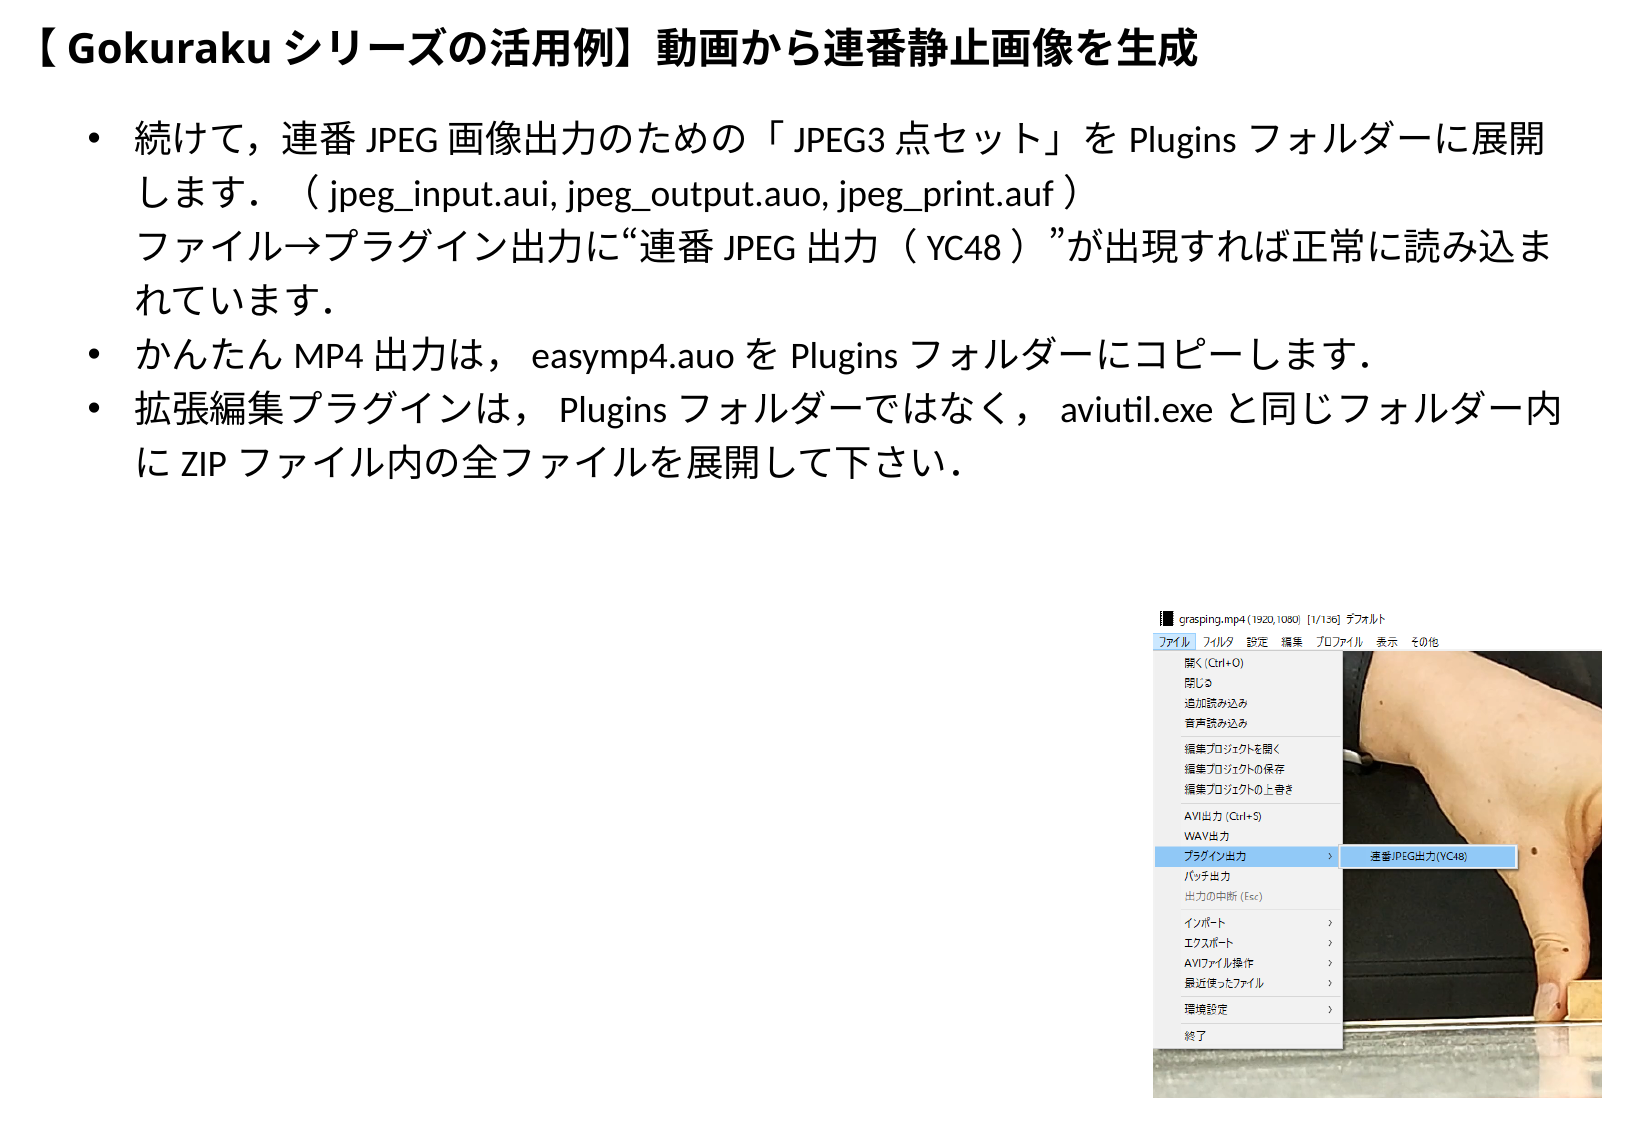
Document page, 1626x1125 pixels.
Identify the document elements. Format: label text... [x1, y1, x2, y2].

title 【Gokurakuシリーズの活用例】動画から連番静止画像を生成 [0, 0, 1625, 101]
text_box 続けて，連番JPEG画像出力のための「JPEG3点セット」をPluginsフォルダーに展開します．（jpeg_input.aui, jpeg_output.auo, jpeg_print.auf） ファイル→プラグイン出力に“連番JPEG出力（YC48）”が出現すれば正常に読み込まれています． かんたんMP4出力は，easymp4.auoをPluginsフォルダーにコピーします． 拡張編集プラグインは，Pluginsフォルダーではなく，aviutil.exeと同じフォルダー内にZIPファイル内の全ファイルを展開して下さい． [72, 98, 1578, 491]
picture [1153, 606, 1602, 1098]
